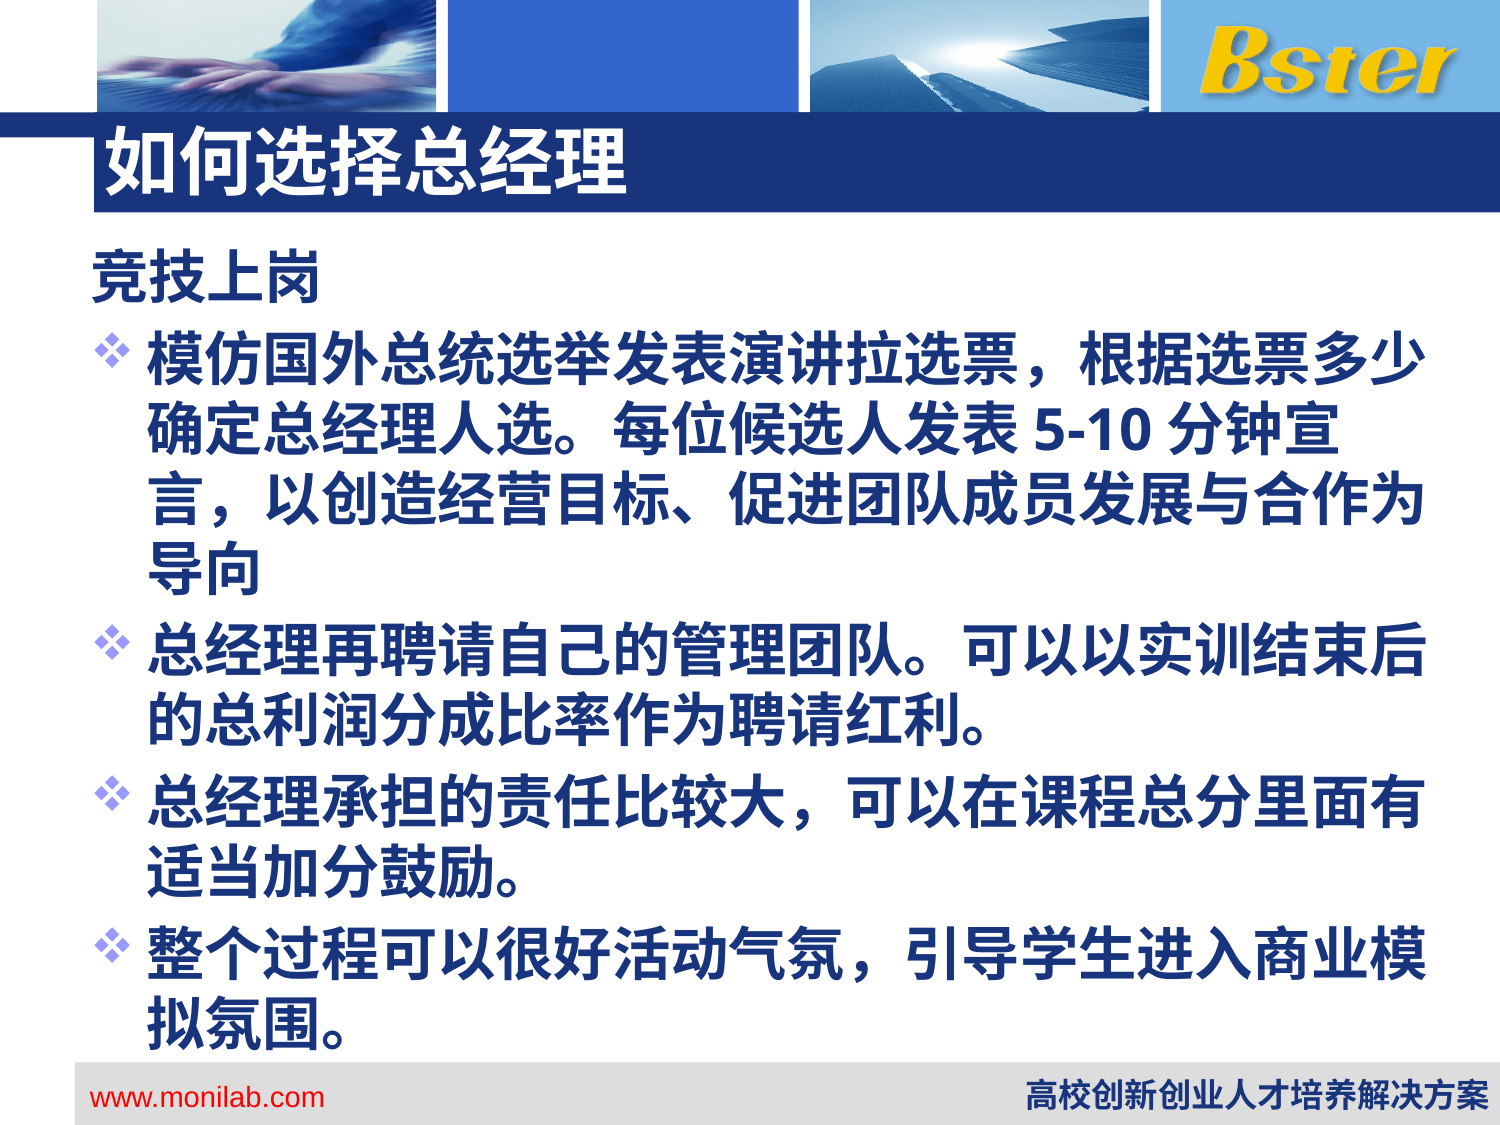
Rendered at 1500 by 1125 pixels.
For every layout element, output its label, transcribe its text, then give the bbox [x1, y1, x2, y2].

picture [810, 0, 1150, 112]
picture [1199, 26, 1458, 94]
list 竞技上岗 模仿国外总统选举发表演讲拉选票，根据选票多少确定总经理人选。每位候选人发表5-10分钟宣言，以创造经营目标、促进团队成员发展与合作为导向 总经理再聘请自己的管理团队。可以以实训结束后的总利润分成比率作为聘请红利。 总经理承担的责任比较大，可以在课程总分里面有适当加分鼓励。 整个过程可以很好活动气氛，引导学生进入商业模拟氛围。 [74, 232, 1454, 1034]
title 如何选择总经理 [88, 113, 1369, 206]
picture [97, 0, 437, 112]
